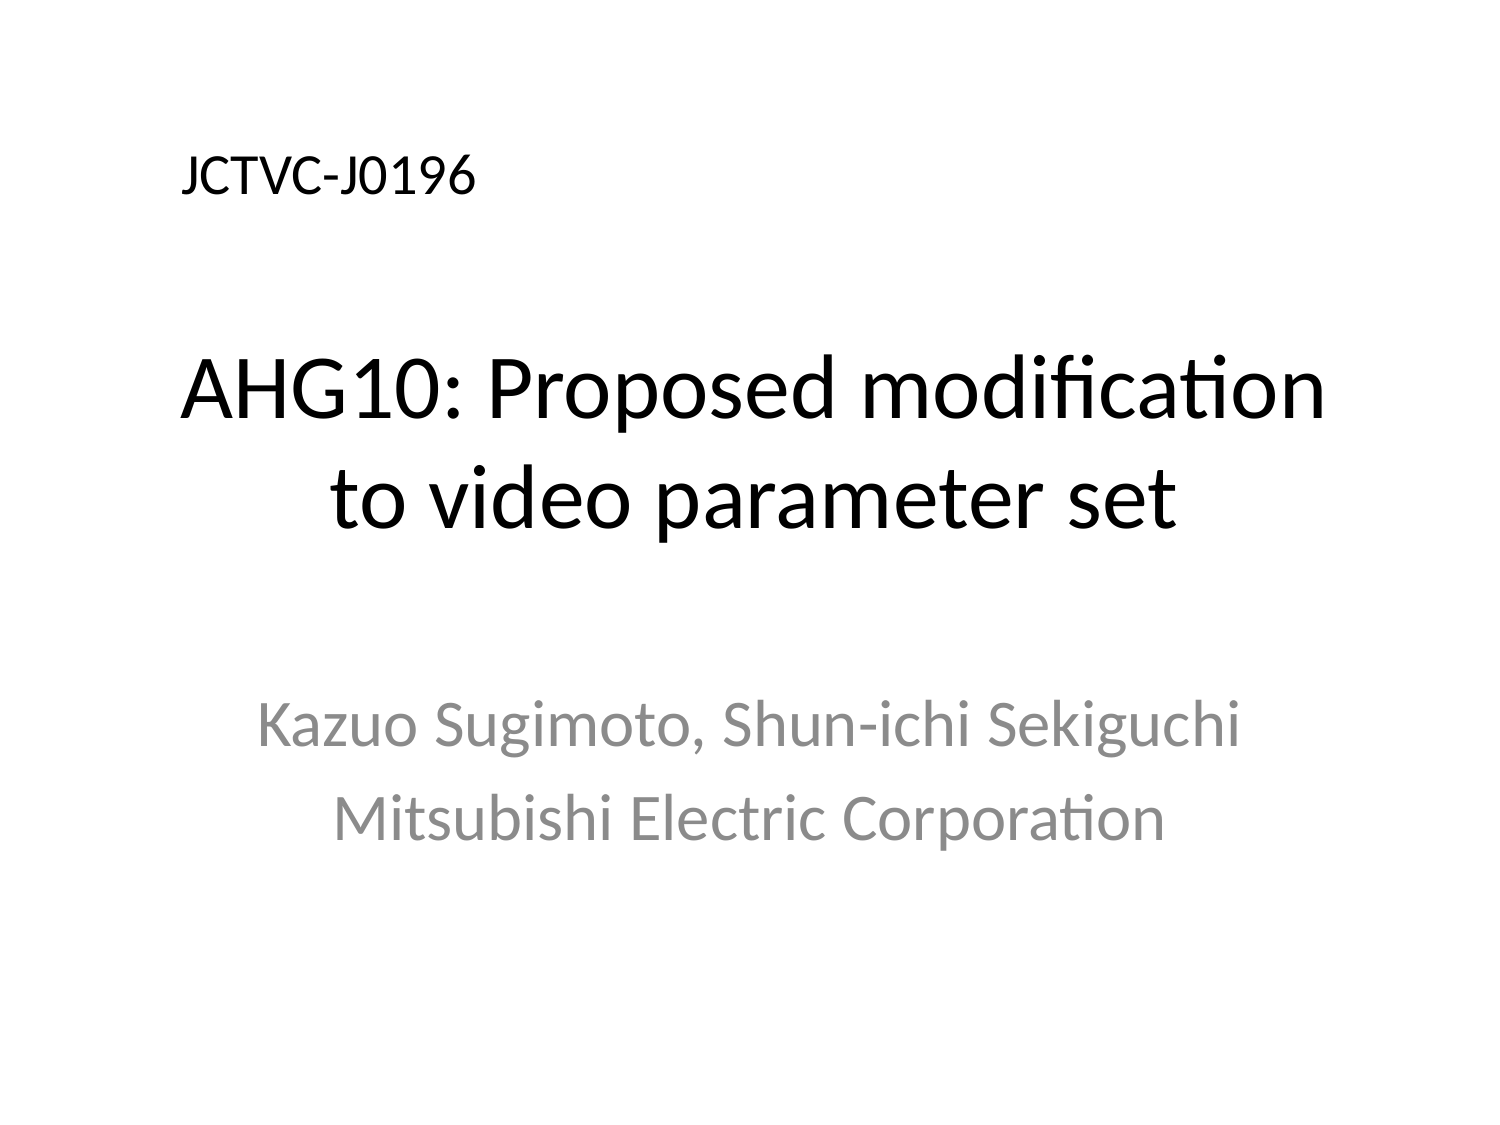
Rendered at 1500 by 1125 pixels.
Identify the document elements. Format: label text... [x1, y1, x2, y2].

title AHG10: Proposed modification to video parameter set [117, 316, 1393, 558]
text_box JCTVC-J0196 [166, 128, 492, 214]
subtitle Kazuo Sugimoto, Shun-ichi Sekiguchi Mitsubishi Electric Corporation [225, 672, 1275, 961]
